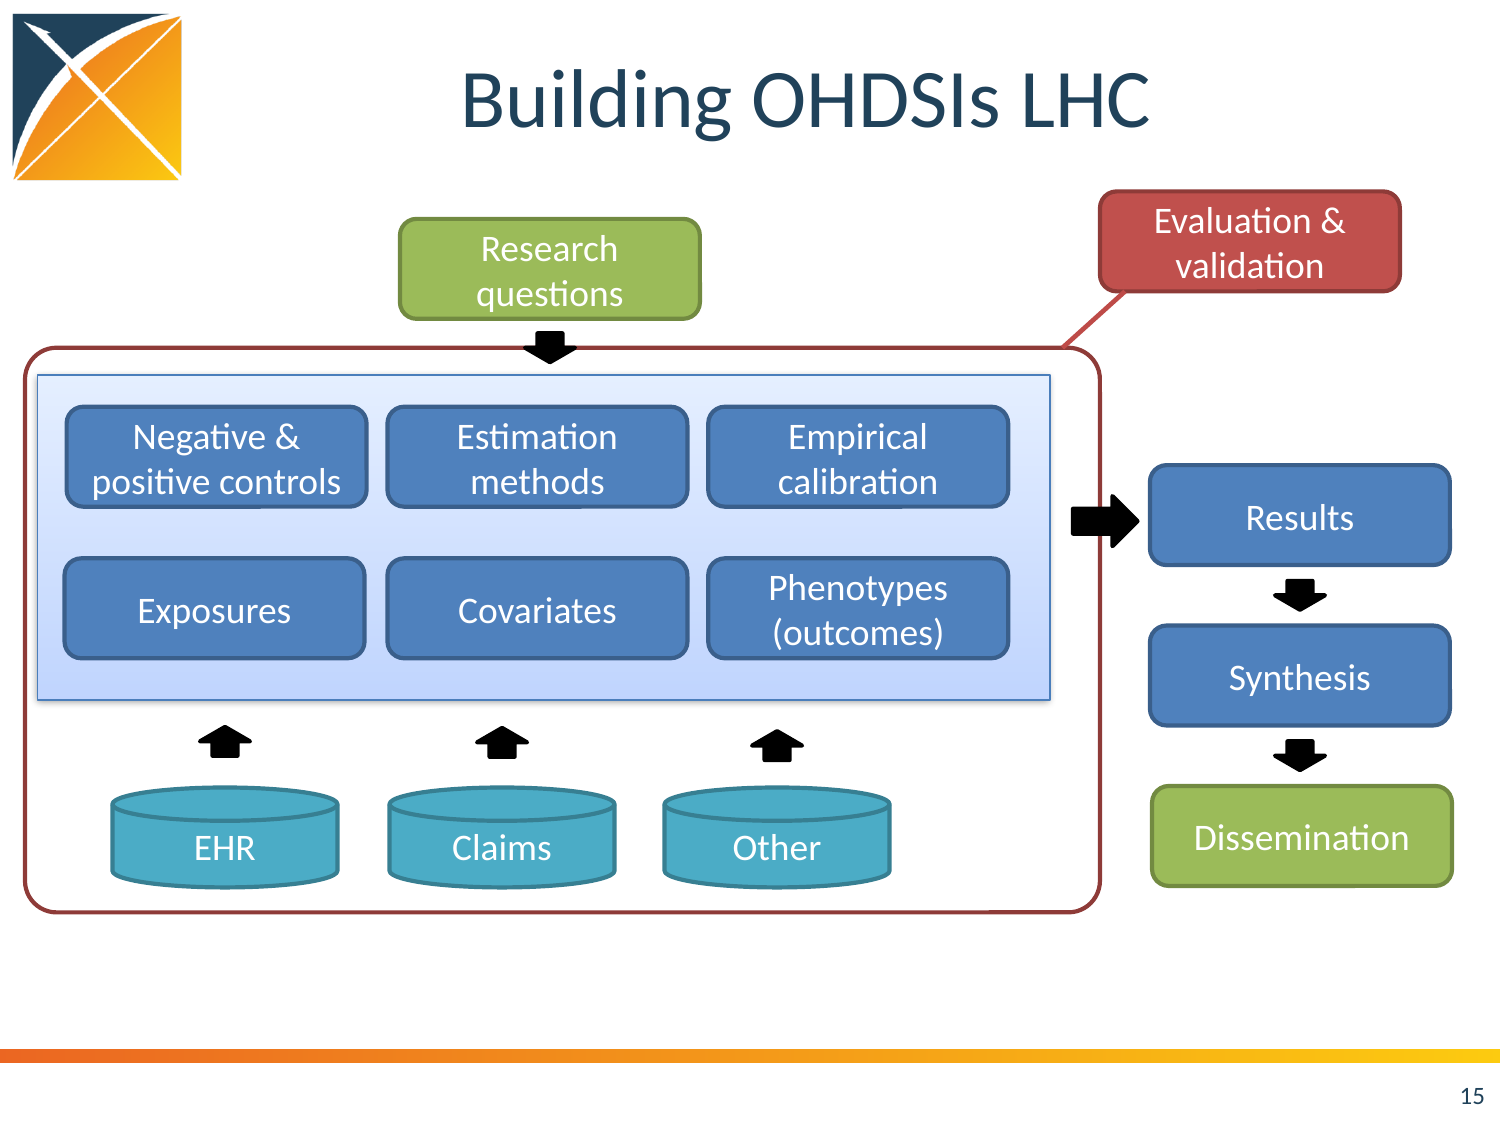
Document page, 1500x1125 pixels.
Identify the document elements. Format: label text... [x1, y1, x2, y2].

picture [0, 0, 206, 200]
text_box [22, 345, 1103, 915]
text_box Evaluation & validation [1097, 189, 1403, 294]
text_box Synthesis [1147, 623, 1453, 728]
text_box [1062, 291, 1126, 348]
text_box [522, 331, 578, 365]
slide_number 15 [1149, 1065, 1500, 1125]
text_box [475, 726, 530, 759]
text_box [197, 725, 253, 758]
text_box [750, 729, 805, 763]
text_box [1272, 739, 1328, 772]
title Building OHDSIs LHC [187, 24, 1425, 163]
text_box [1272, 578, 1328, 612]
text_box [1070, 494, 1140, 549]
text_box Research questions [397, 216, 703, 321]
text_box Results [1147, 463, 1453, 568]
text_box Dissemination [1149, 783, 1455, 889]
